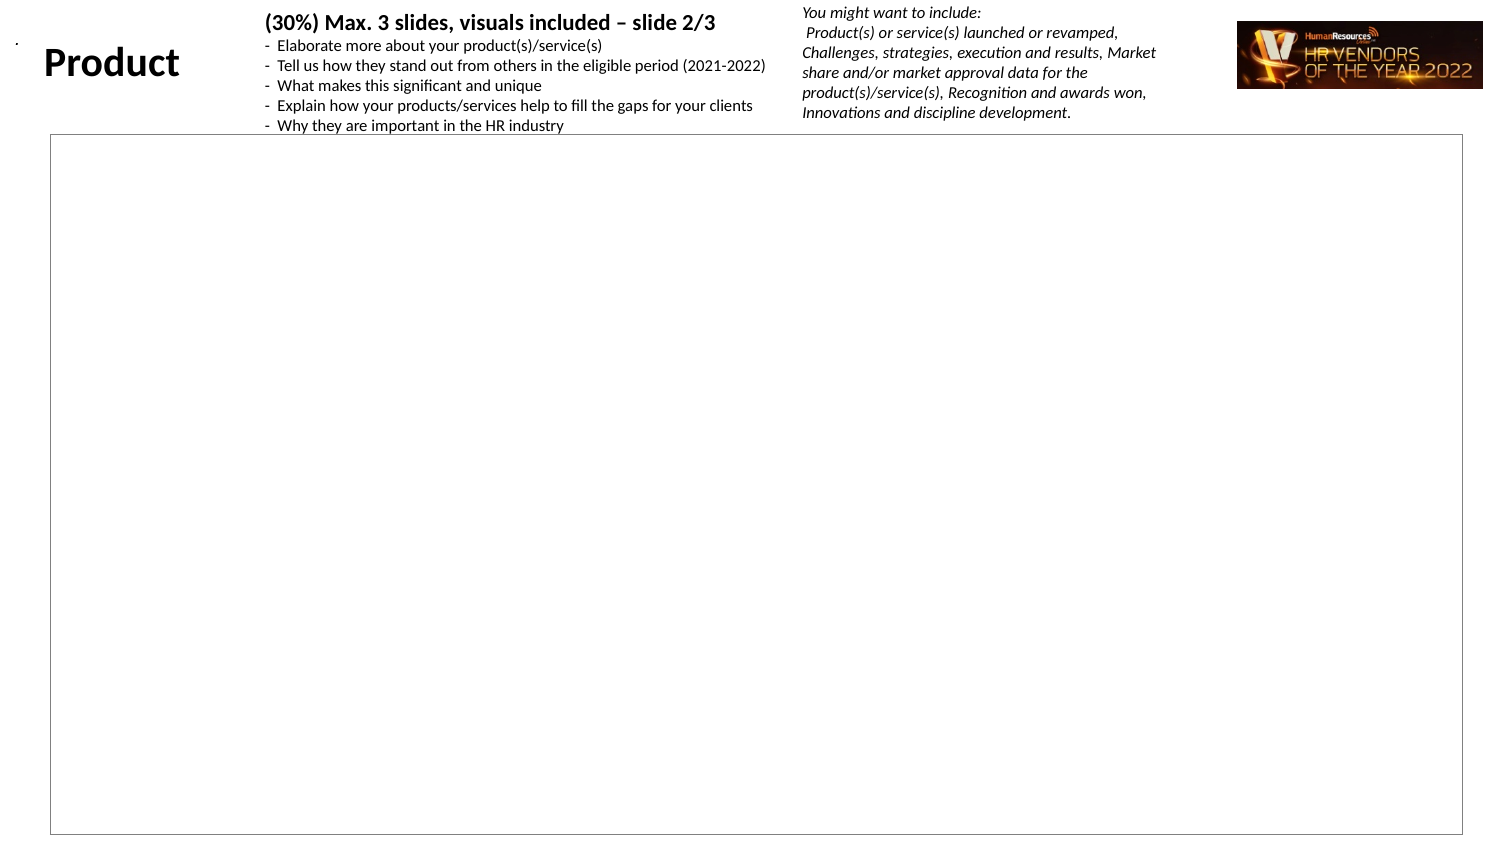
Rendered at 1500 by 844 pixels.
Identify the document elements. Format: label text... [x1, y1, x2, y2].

picture [1237, 21, 1483, 89]
text_box You might want to include: Product(s) or service(s) launched or revamped, Challenges, strategies, execution and results, Market share and/or market approval data for the product(s)/service(s), Recognition and awards won, Innovations and discipline development. [787, 0, 1200, 130]
table_header [51, 135, 1462, 834]
text_box . [0, 18, 36, 57]
text_box Product [29, 15, 249, 103]
text_box (30%) Max. 3 slides, visuals included – slide 2/3 - Elaborate more about your product(s)/service(s) - Tell us how they stand out from others in the eligible period (2021-2022) - What makes this significant and unique - Explain how your products/services help to fill the gaps for your clients - Why they are important in the HR industry [249, 0, 1050, 142]
